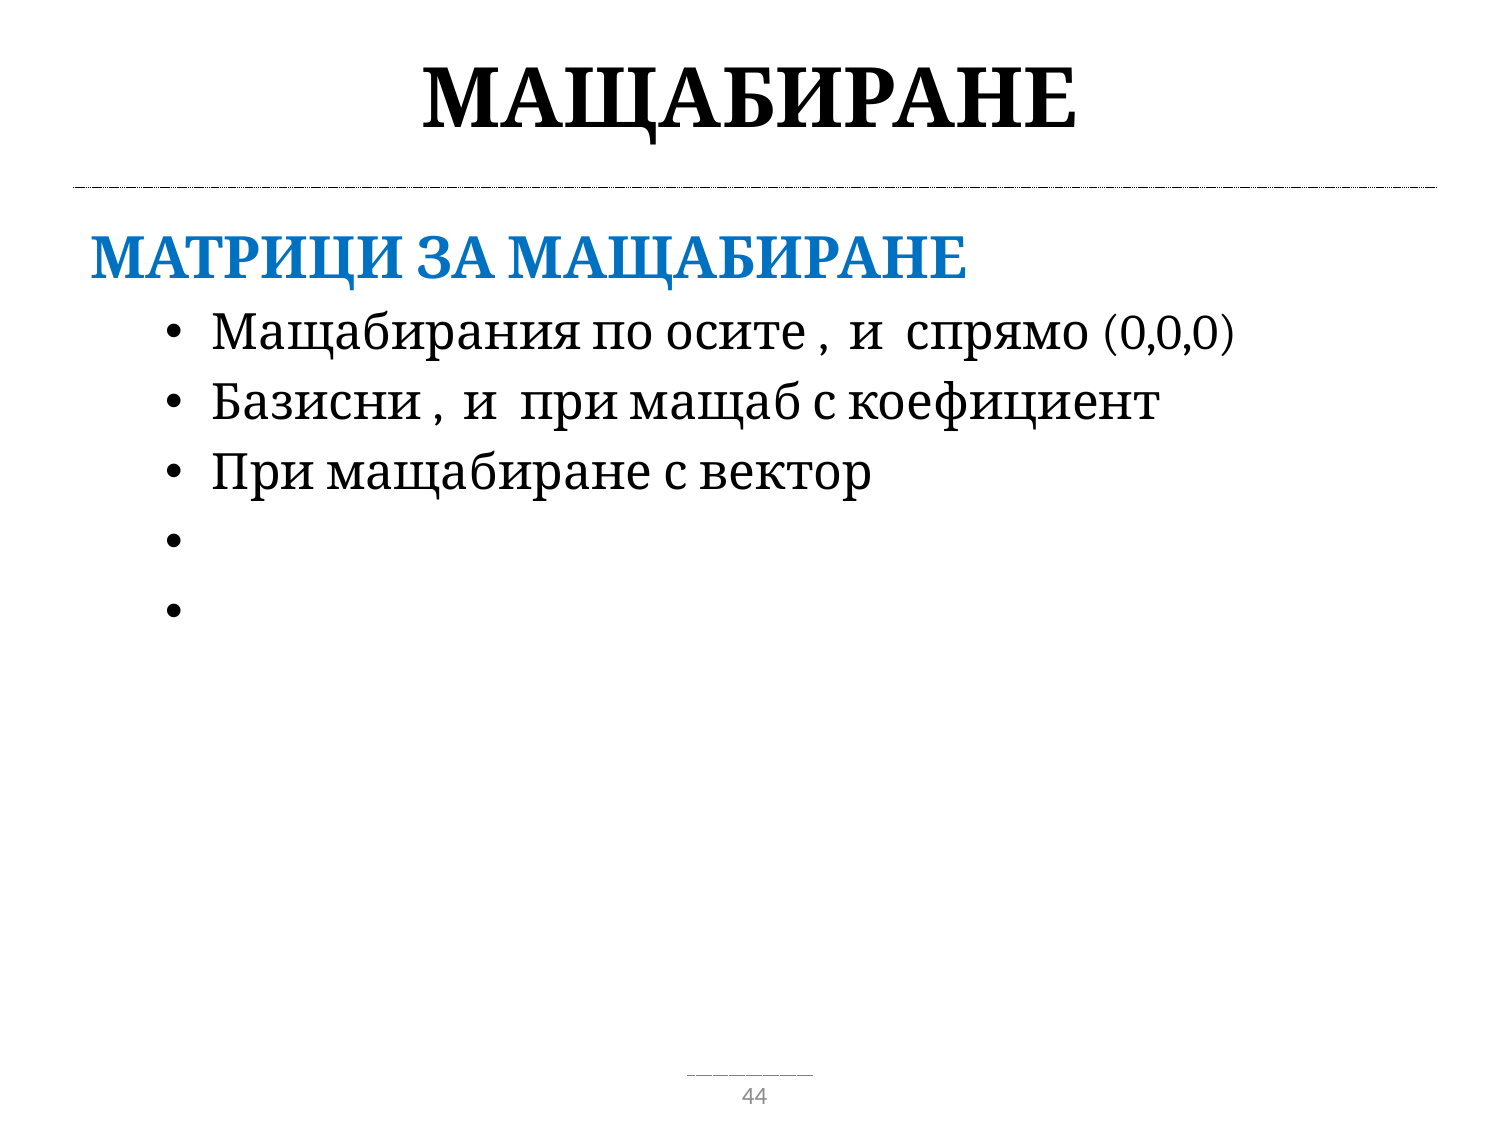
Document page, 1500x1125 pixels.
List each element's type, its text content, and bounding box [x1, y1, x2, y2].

title Мащабиране [0, 0, 1500, 188]
slide_number 44 [579, 1065, 930, 1125]
